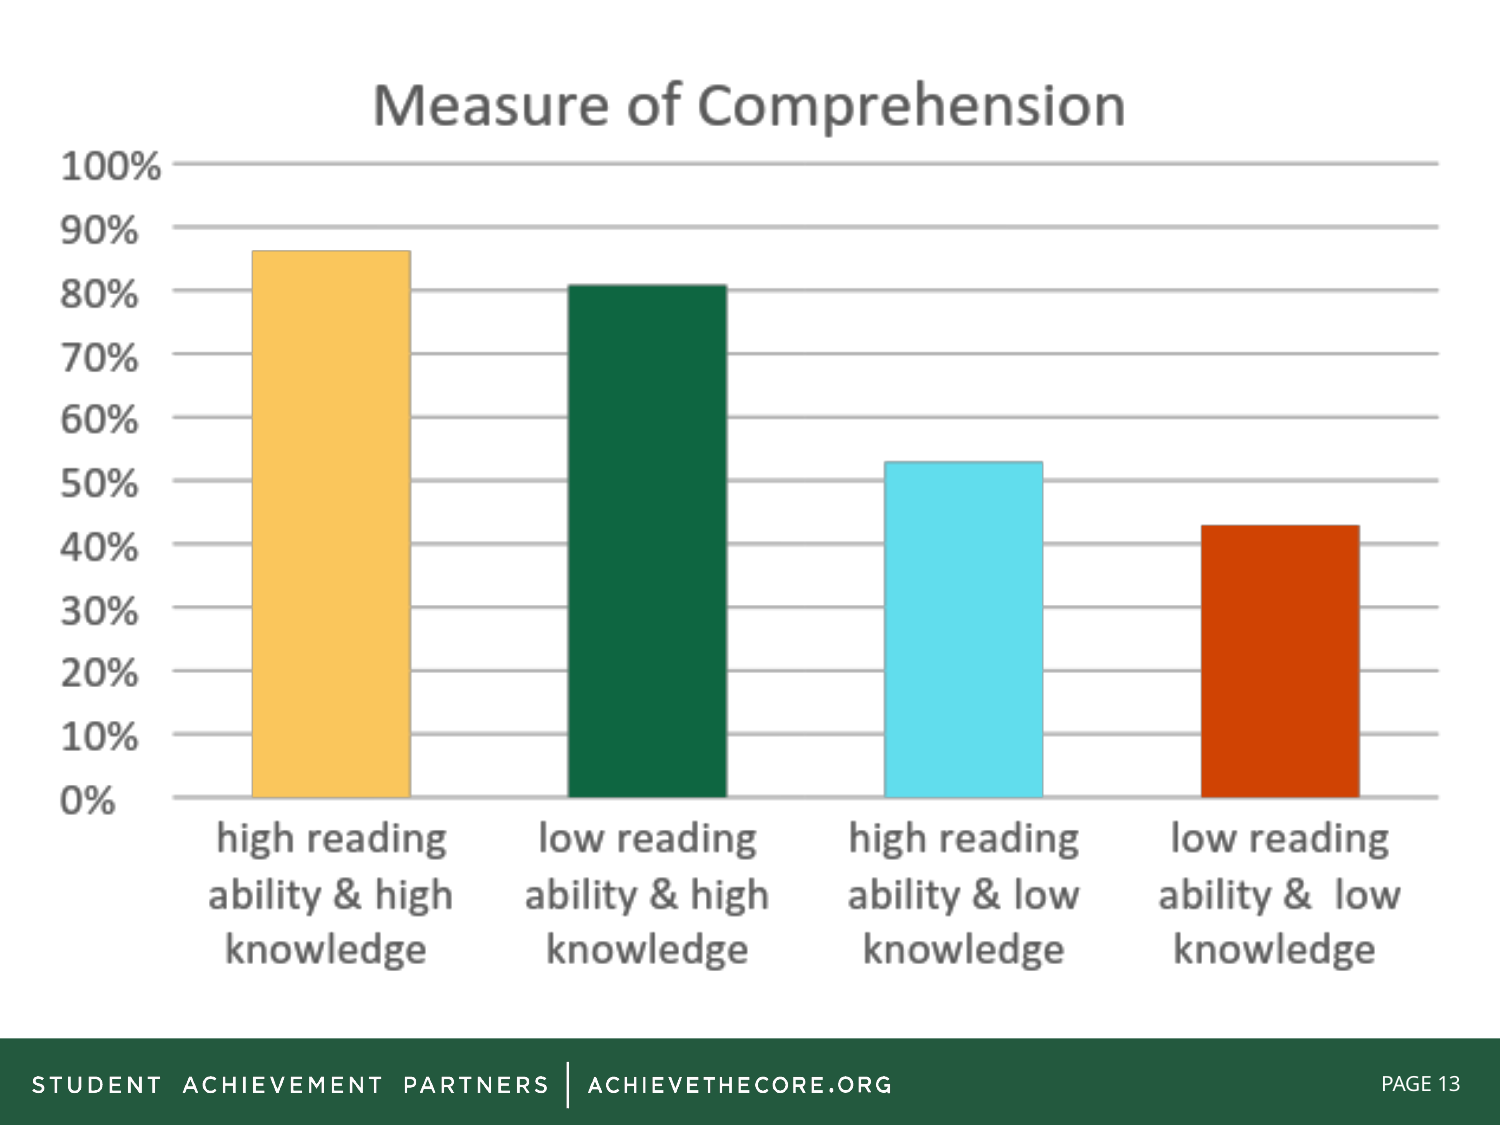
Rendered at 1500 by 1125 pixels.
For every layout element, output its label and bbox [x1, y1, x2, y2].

picture [12, 1055, 911, 1112]
picture [40, 62, 1460, 997]
